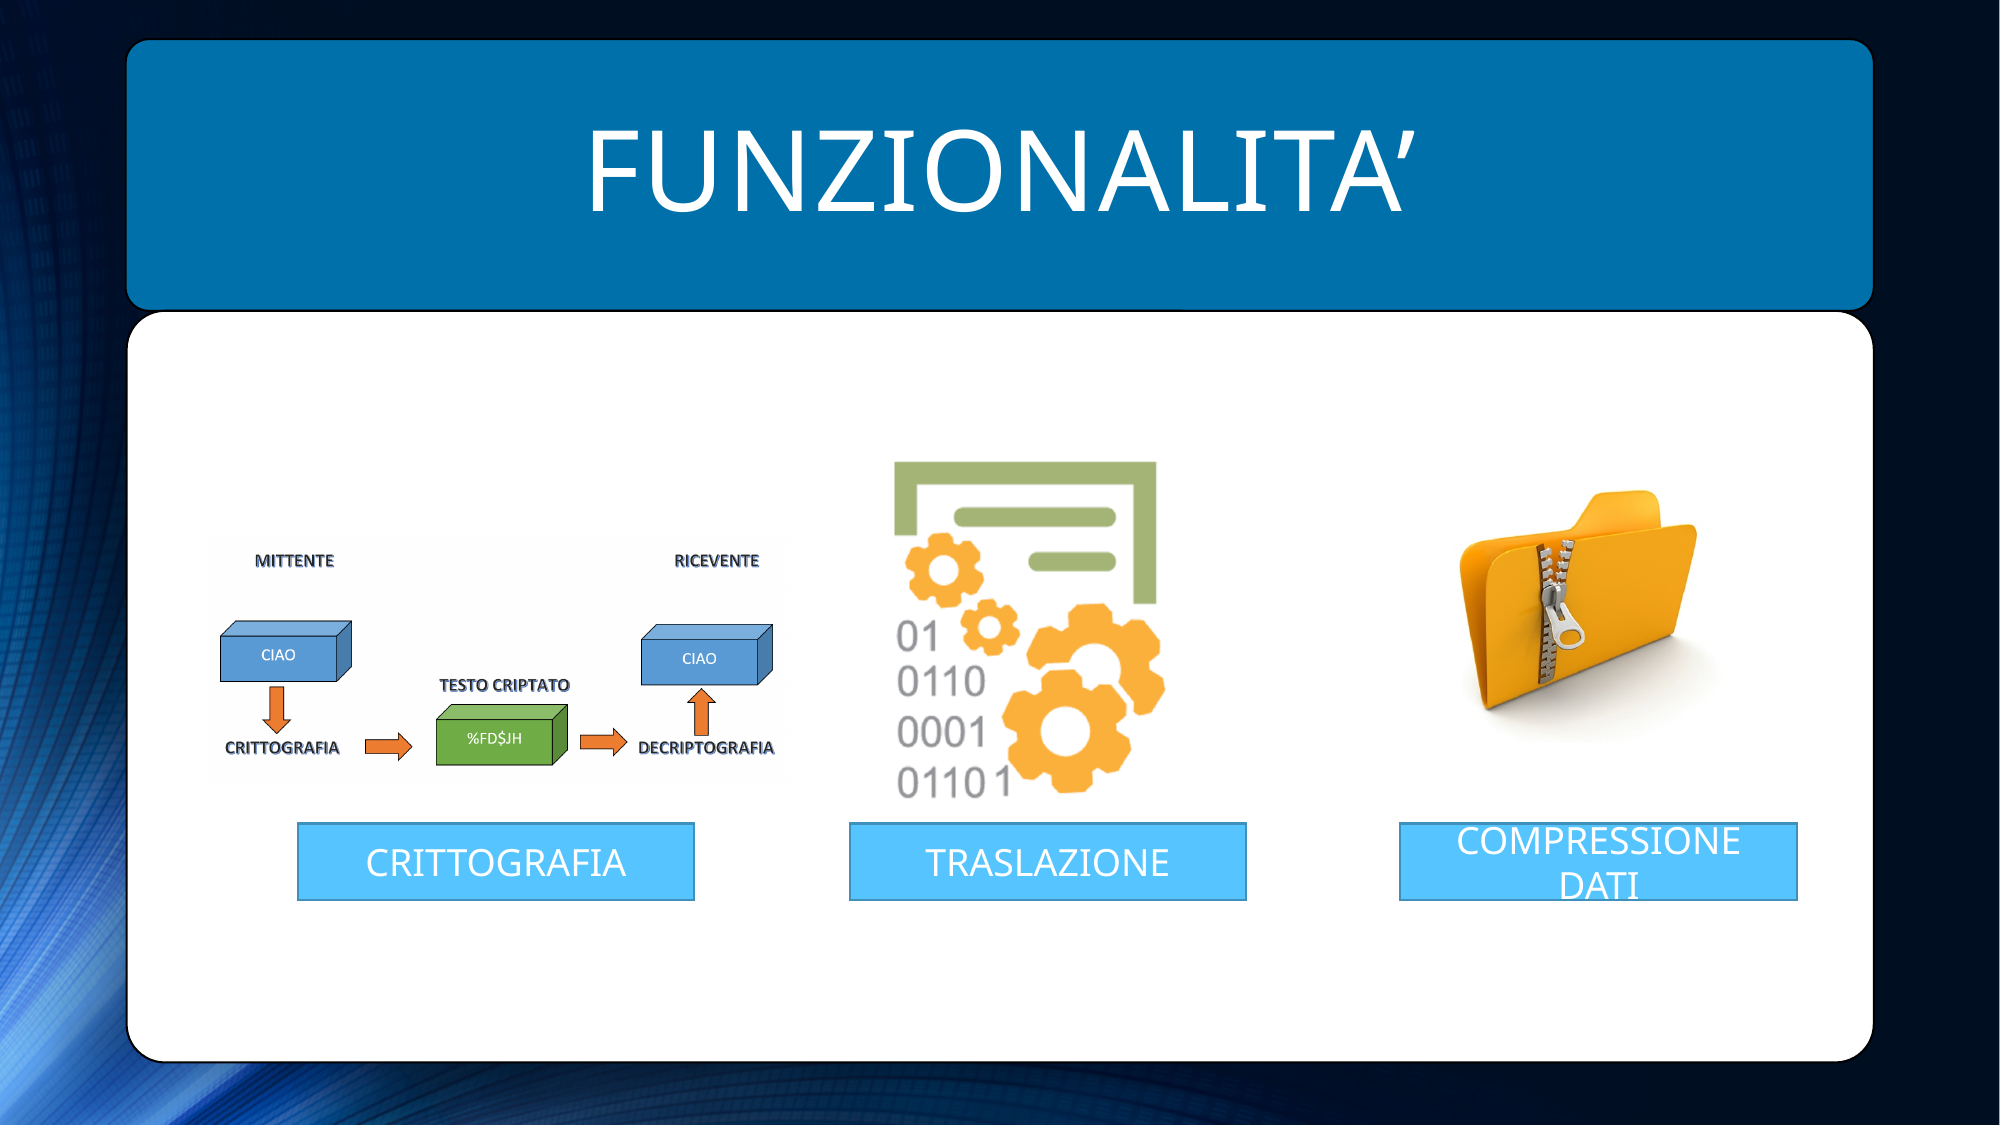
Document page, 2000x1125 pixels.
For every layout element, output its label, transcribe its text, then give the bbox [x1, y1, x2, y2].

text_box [798, 458, 1261, 901]
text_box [202, 531, 790, 901]
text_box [1399, 479, 1798, 900]
title FUNZIONALITA’ [249, 62, 1750, 288]
text_box [125, 309, 1875, 1064]
picture [0, 0, 2000, 1125]
text_box [124, 38, 1875, 312]
